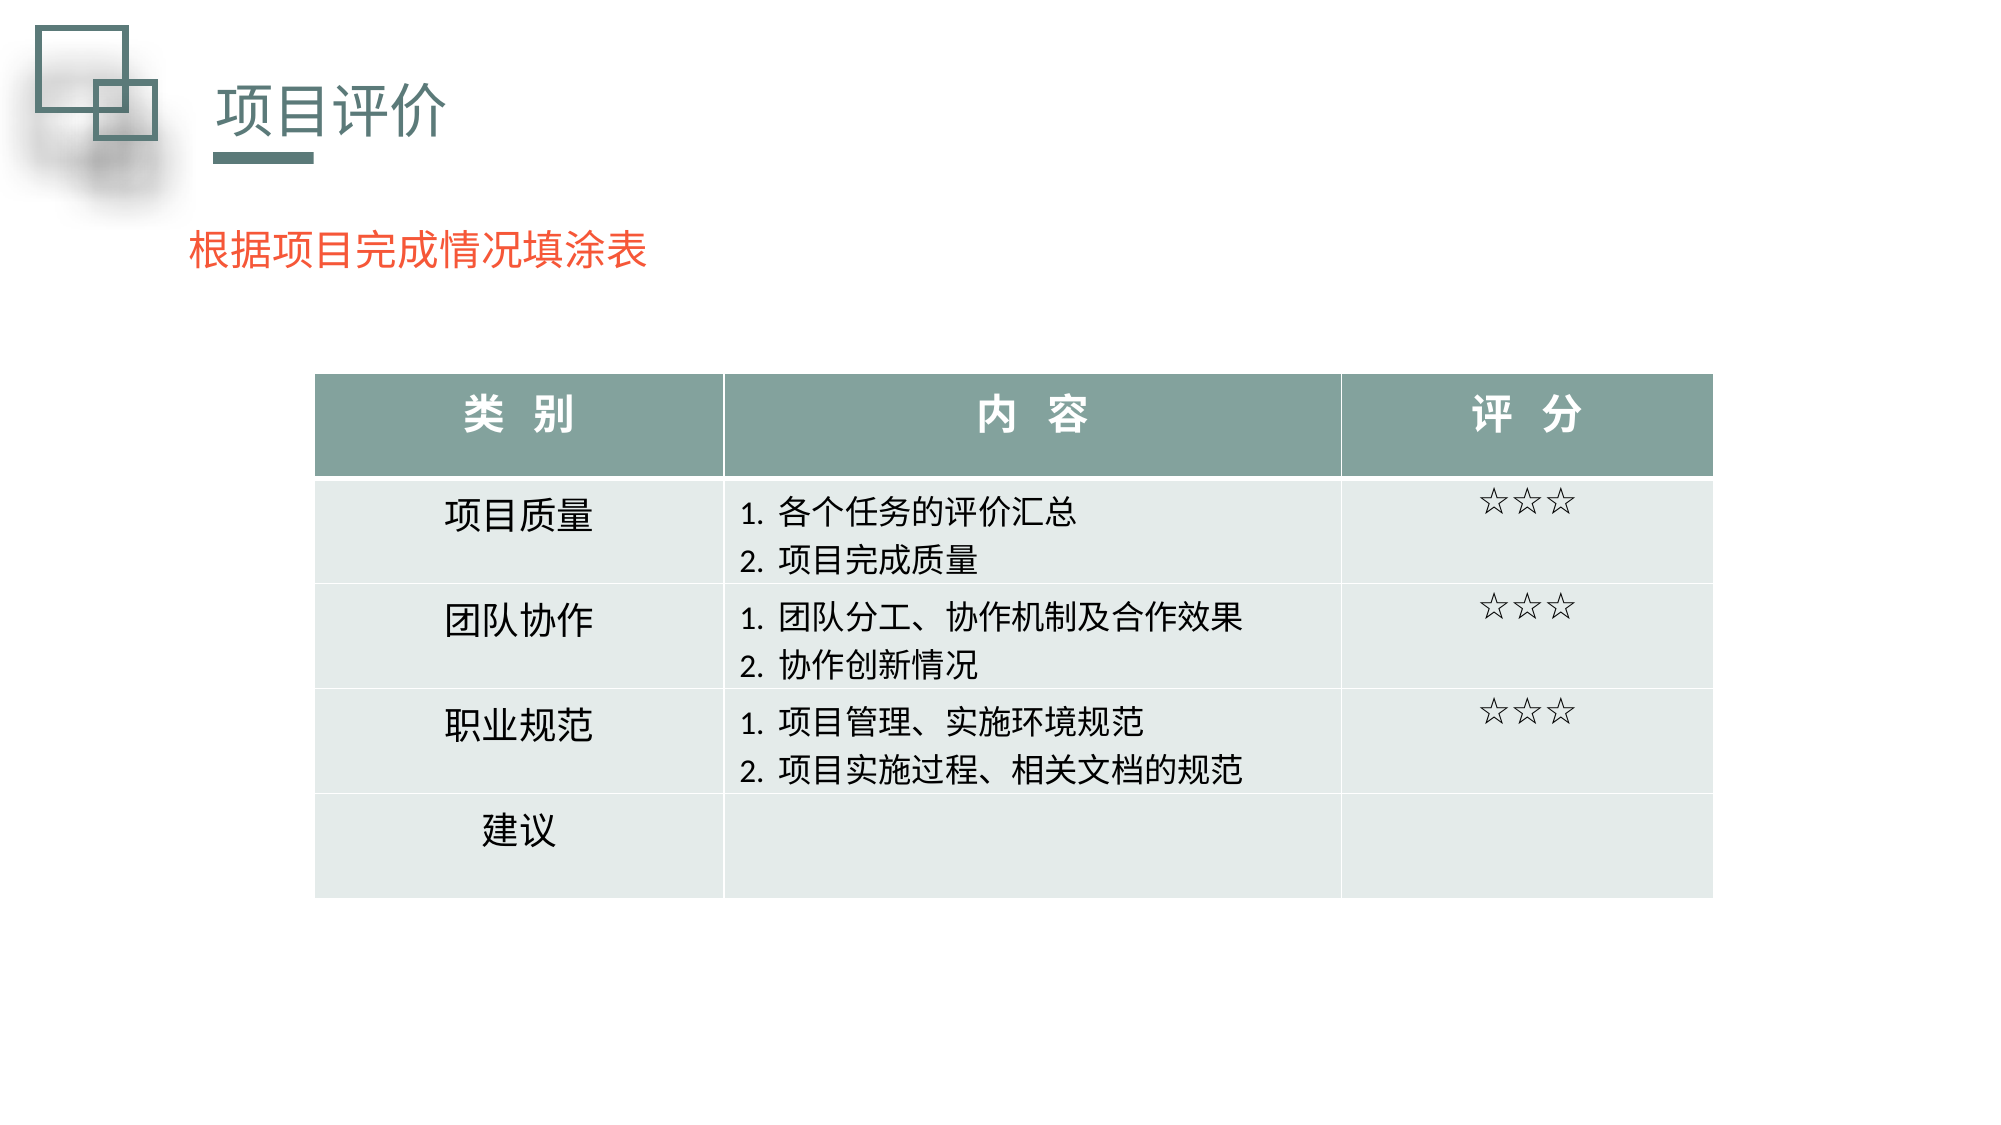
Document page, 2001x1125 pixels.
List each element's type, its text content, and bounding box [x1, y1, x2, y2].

table_cell 建议 [315, 794, 723, 898]
text_box [37, 27, 127, 111]
table_cell [725, 794, 1341, 898]
table_cell 1. 团队分工、协作机制及合作效果 2. 协作创新情况 [725, 584, 1341, 688]
text_box 根据项目完成情况填涂表 [90, 208, 1914, 282]
table_cell 团队协作 [315, 584, 723, 688]
table_cell [1342, 794, 1713, 898]
table_cell ☆☆☆ [1342, 689, 1713, 793]
table_header 类 别 [315, 374, 723, 476]
table_cell 项目质量 [315, 481, 723, 583]
table_cell ☆☆☆ [1342, 584, 1713, 688]
table_cell ☆☆☆ [1342, 481, 1713, 583]
table_header 评 分 [1342, 374, 1713, 476]
table_cell 1. 项目管理、实施环境规范 2. 项目实施过程、相关文档的规范 [725, 689, 1341, 793]
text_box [173, 66, 481, 164]
table_cell 职业规范 [315, 689, 723, 793]
table_header 内 容 [725, 374, 1341, 476]
table_cell 1. 各个任务的评价汇总 2. 项目完成质量 [725, 481, 1341, 583]
text_box [95, 81, 156, 139]
